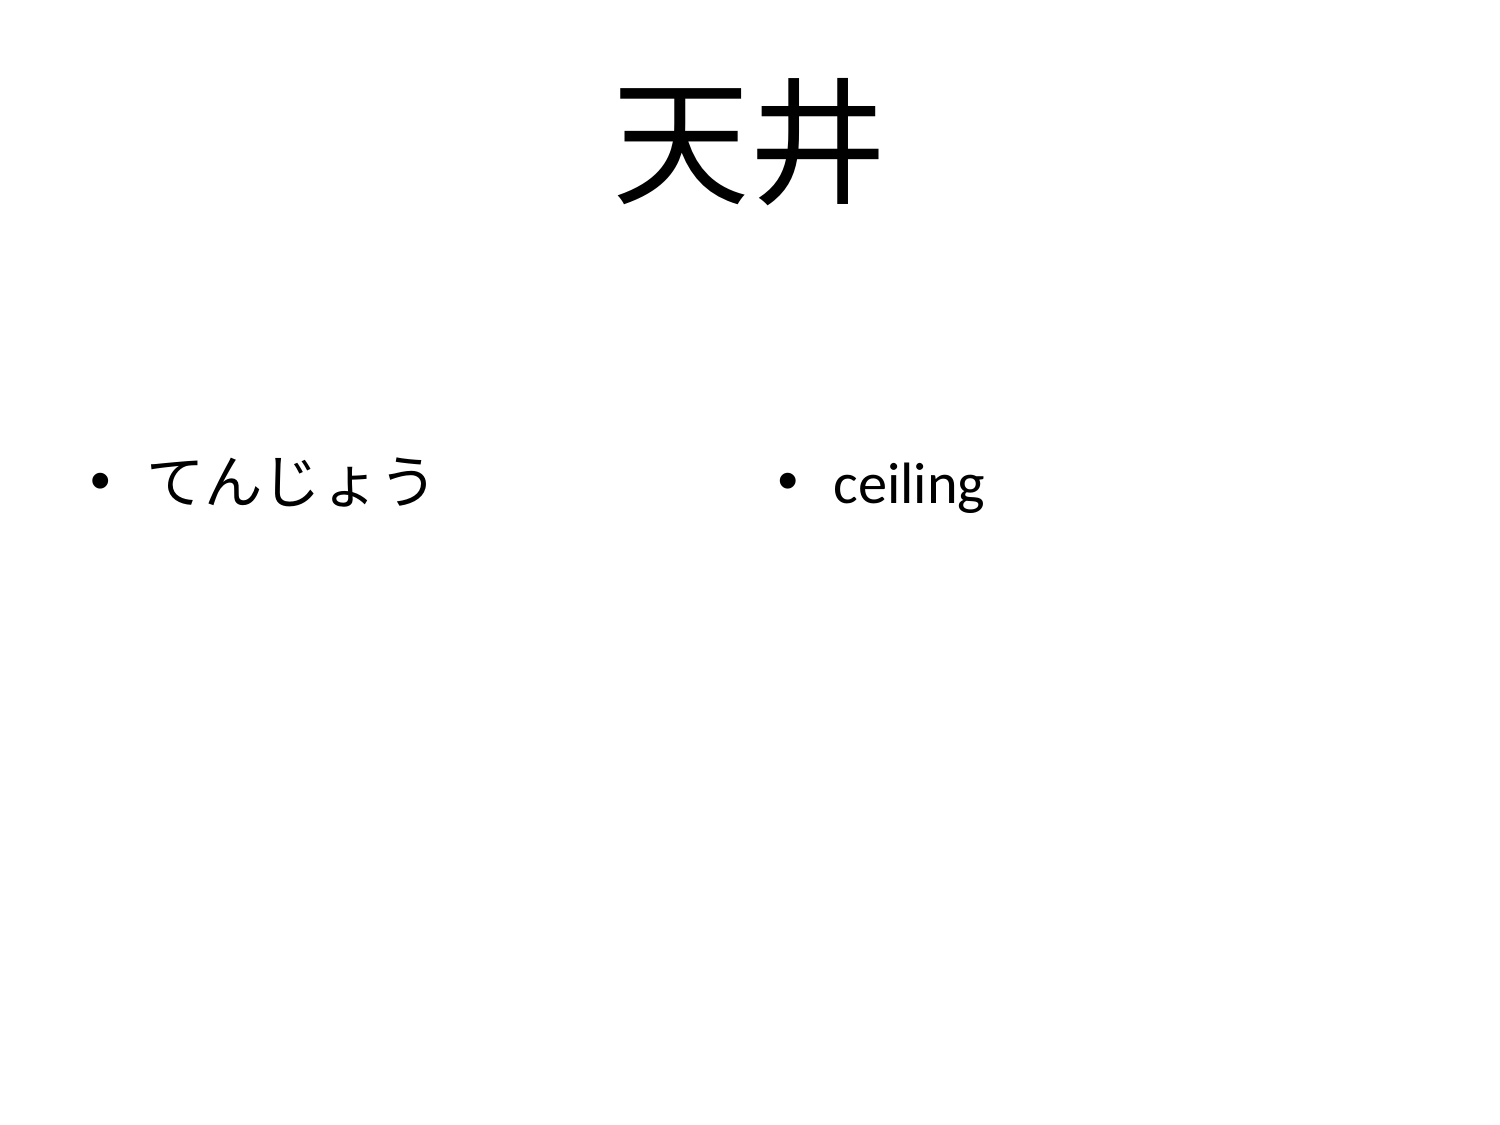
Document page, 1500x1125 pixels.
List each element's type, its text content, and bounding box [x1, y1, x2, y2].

title 天井 [74, 44, 1426, 233]
list ceiling [762, 437, 1426, 1006]
list てんじょう [74, 437, 738, 1006]
